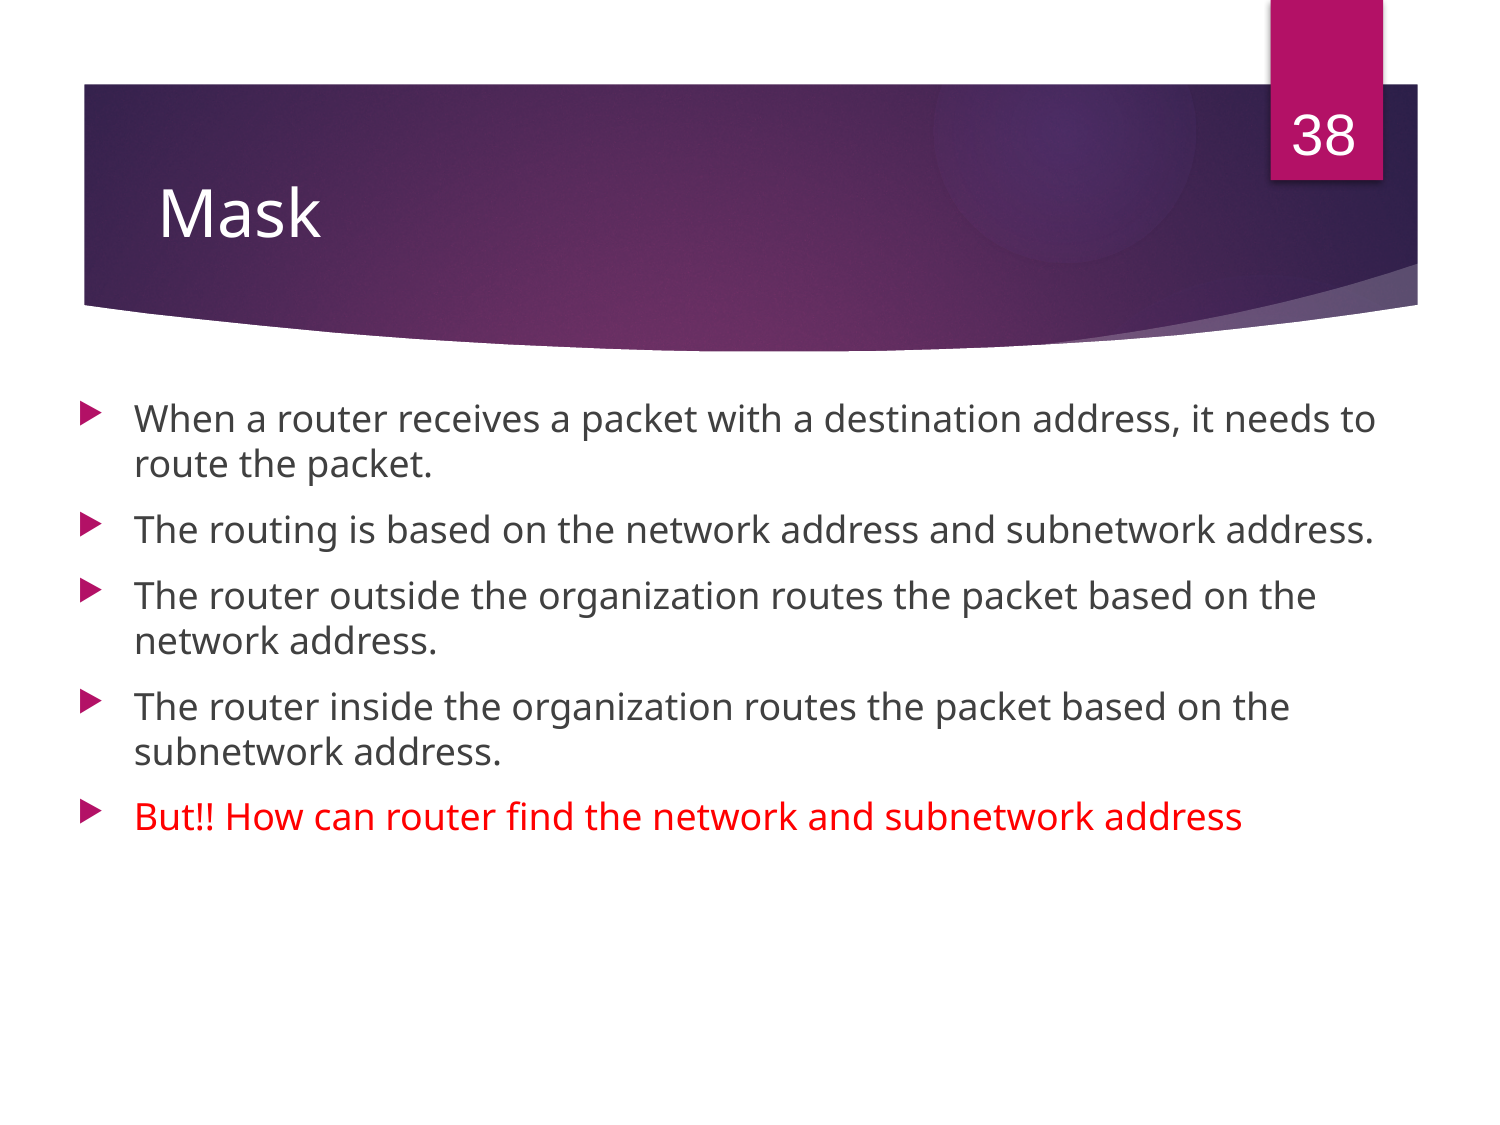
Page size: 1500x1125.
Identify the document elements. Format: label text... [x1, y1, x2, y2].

slide_number 38 [1259, 48, 1390, 175]
title Mask [142, 152, 1183, 269]
list When a router receives a packet with a destination address, it needs to route the packet. The routing is based on the network address and subnetwork address. The router outside the organization routes the packet based on the network address. The router inside the organization routes the packet based on the subnetwork address. But!! How can router find the network and subnetwork address [62, 387, 1450, 1025]
